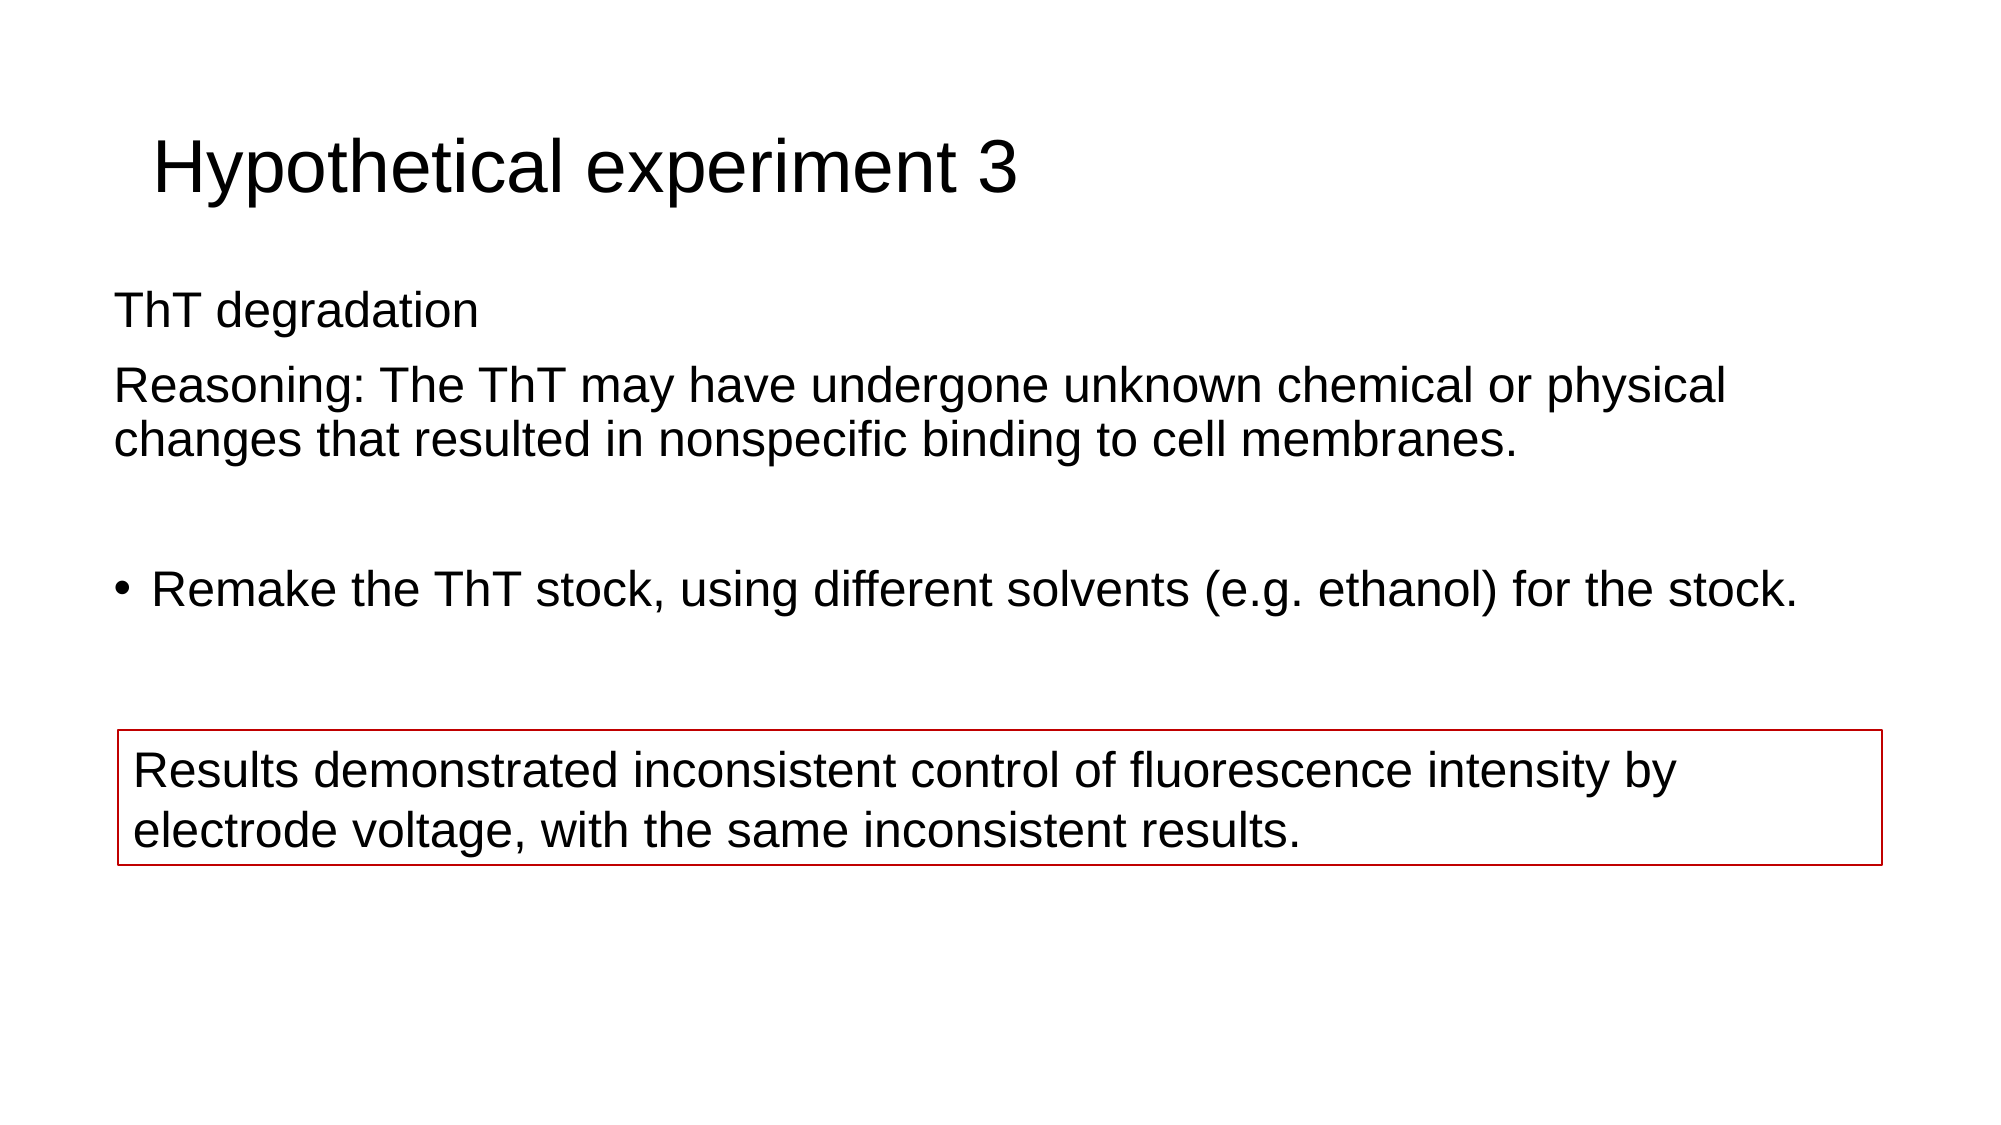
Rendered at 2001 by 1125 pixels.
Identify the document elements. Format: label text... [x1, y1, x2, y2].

title Hypothetical experiment 3 [137, 59, 1863, 277]
text_box Results demonstrated inconsistent control of fluorescence intensity by electrode voltage, with the same inconsistent results. [118, 729, 1882, 865]
list ThT degradation Reasoning: The ThT may have undergone unknown chemical or physical changes that resulted in nonspecific binding to cell membranes. Remake the ThT stock, using different solvents (e.g. ethanol) for the stock. [98, 277, 1941, 992]
